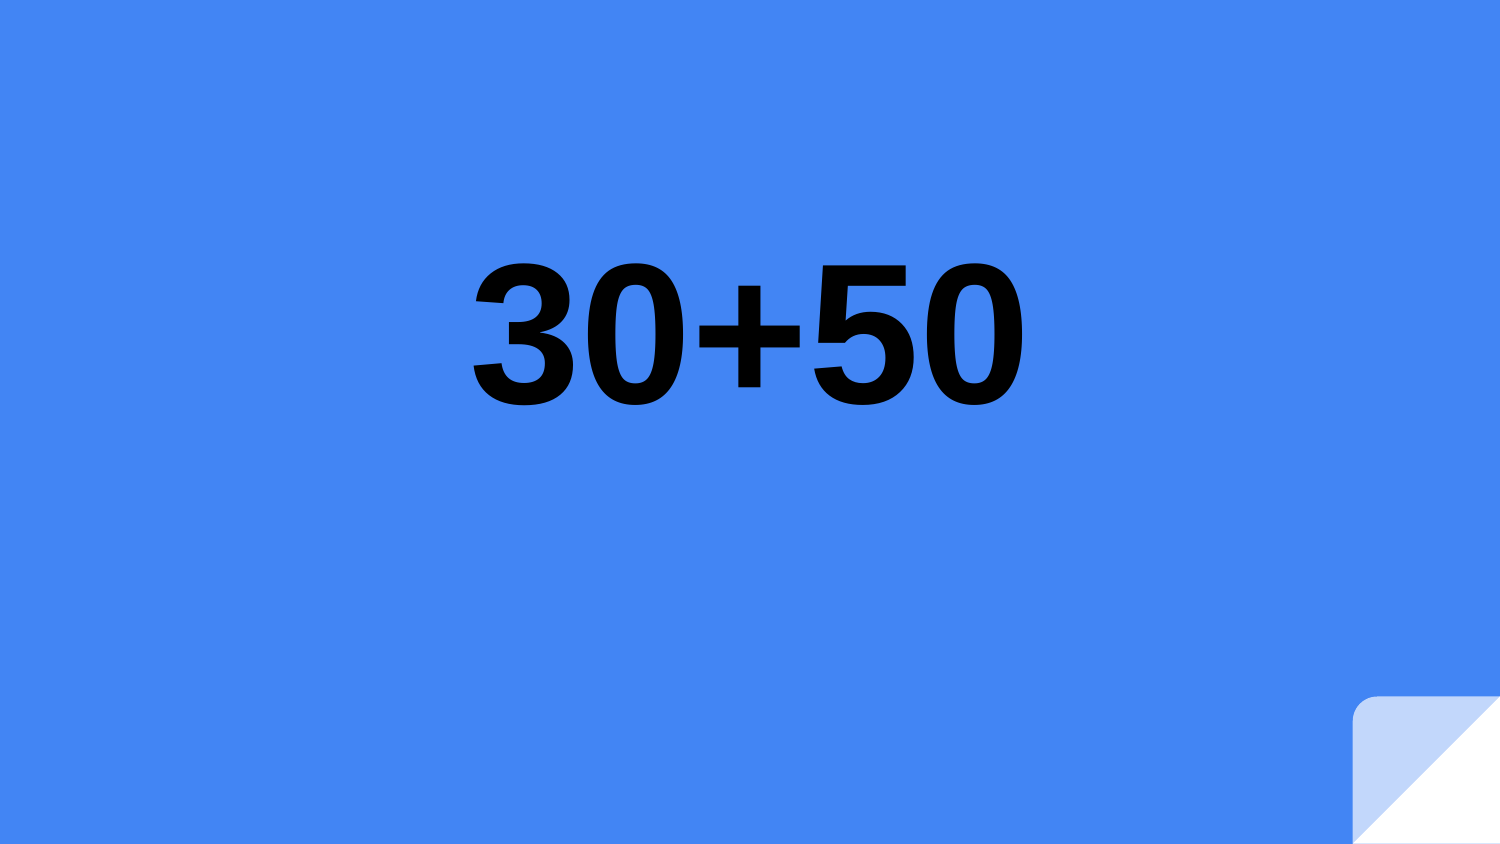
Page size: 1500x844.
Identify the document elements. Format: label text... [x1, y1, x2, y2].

title 30+50 [51, 207, 1449, 459]
